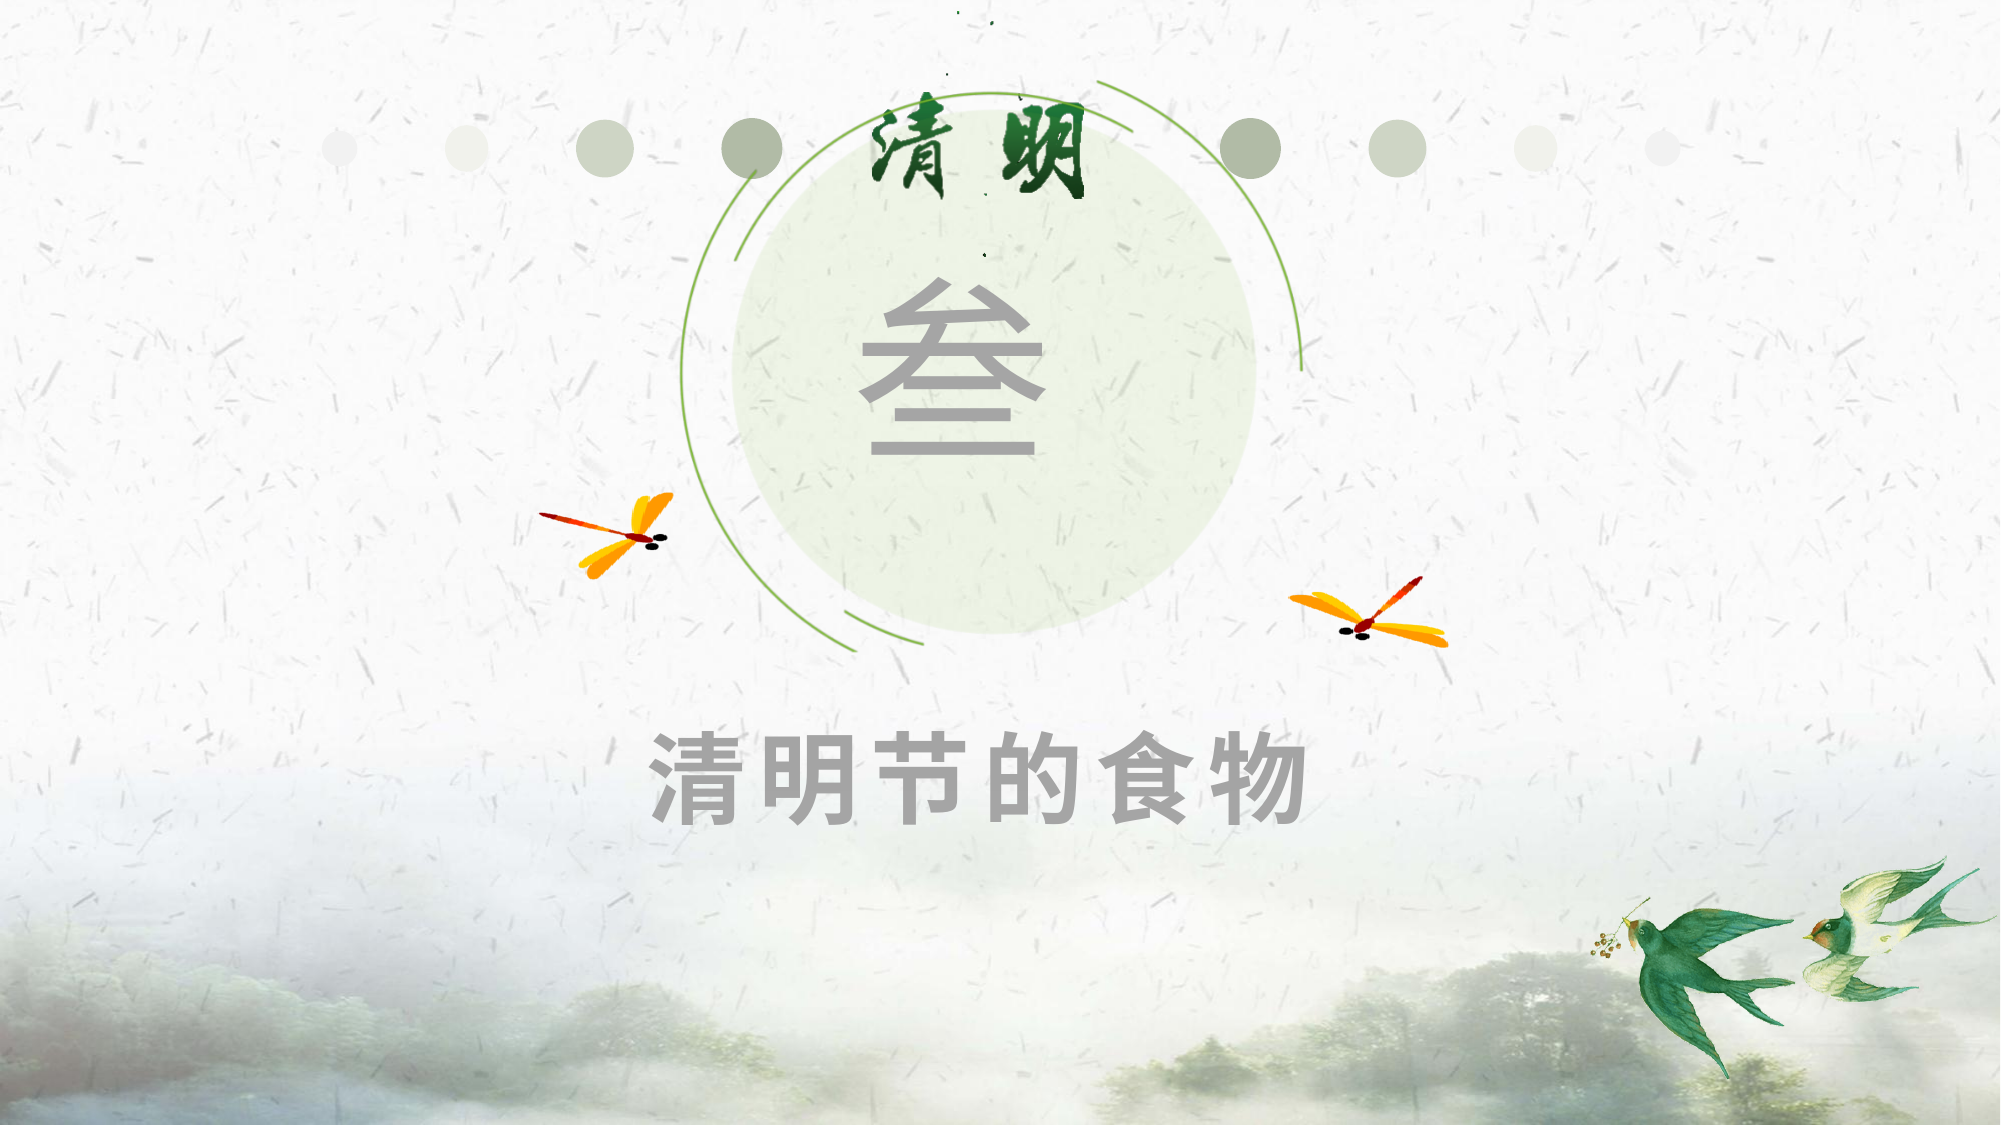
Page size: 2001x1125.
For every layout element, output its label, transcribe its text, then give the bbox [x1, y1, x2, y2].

picture [0, 0, 2001, 1125]
text_box 清明节的食物 [631, 791, 1468, 844]
